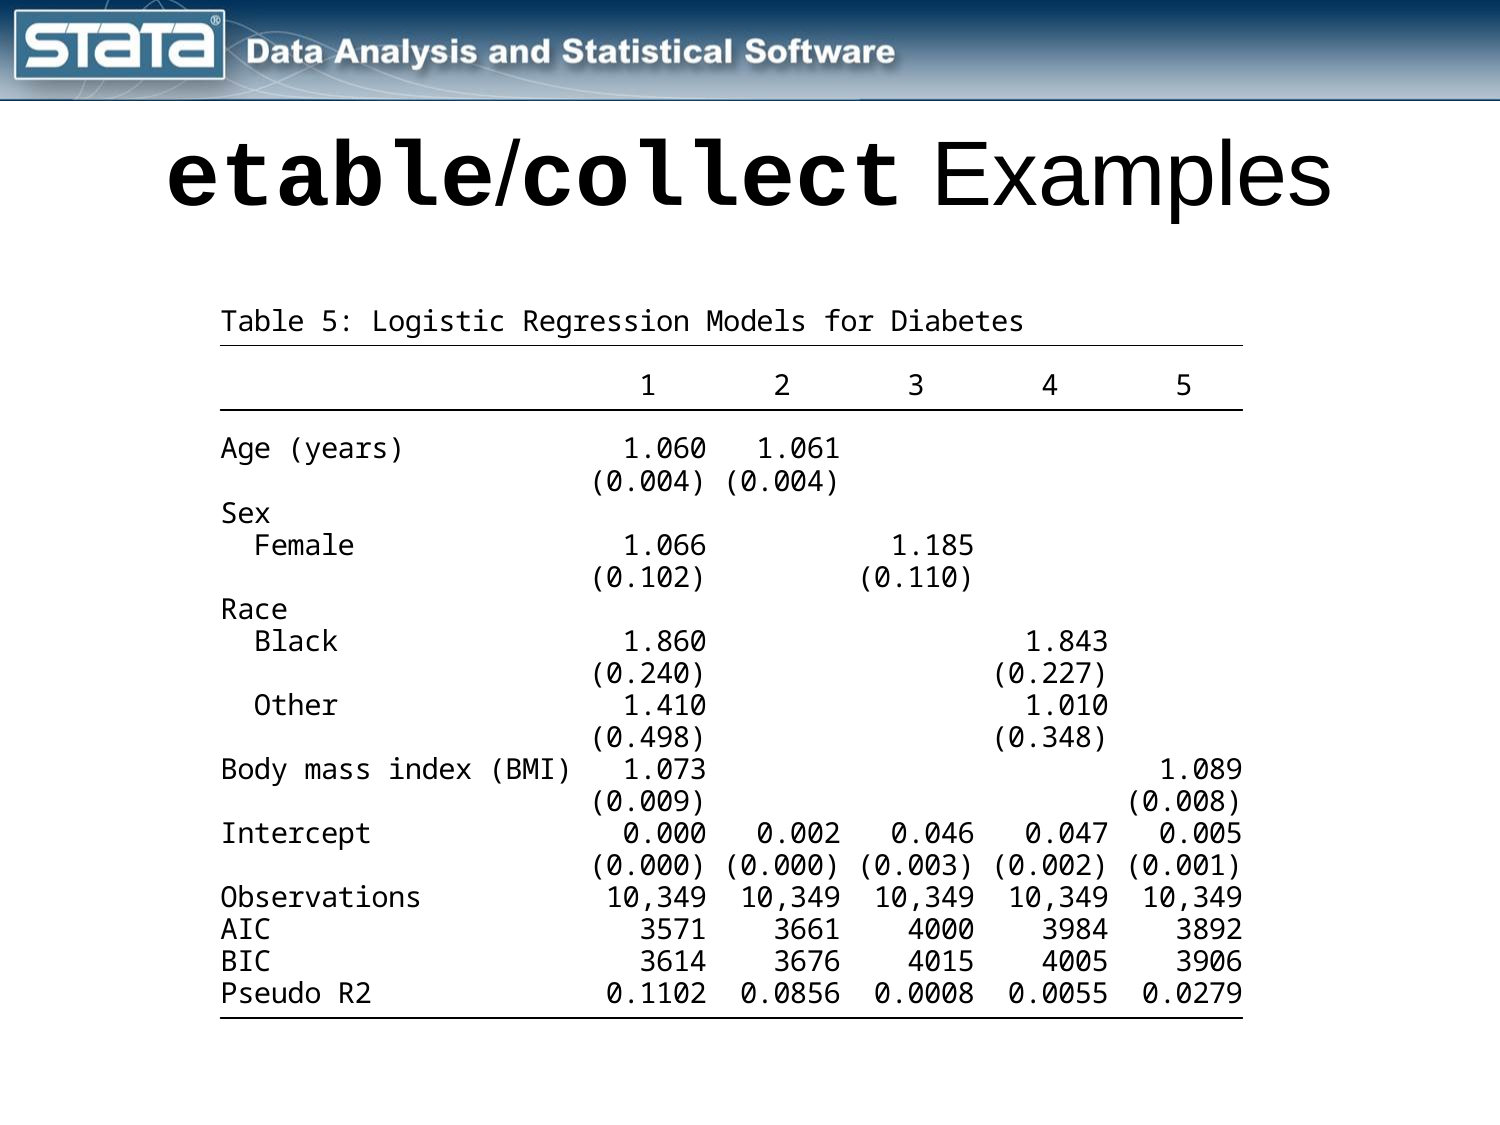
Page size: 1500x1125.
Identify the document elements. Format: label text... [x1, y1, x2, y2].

picture [215, 299, 1285, 1037]
picture [0, 0, 1500, 102]
title etable/collect Examples [0, 108, 1500, 238]
